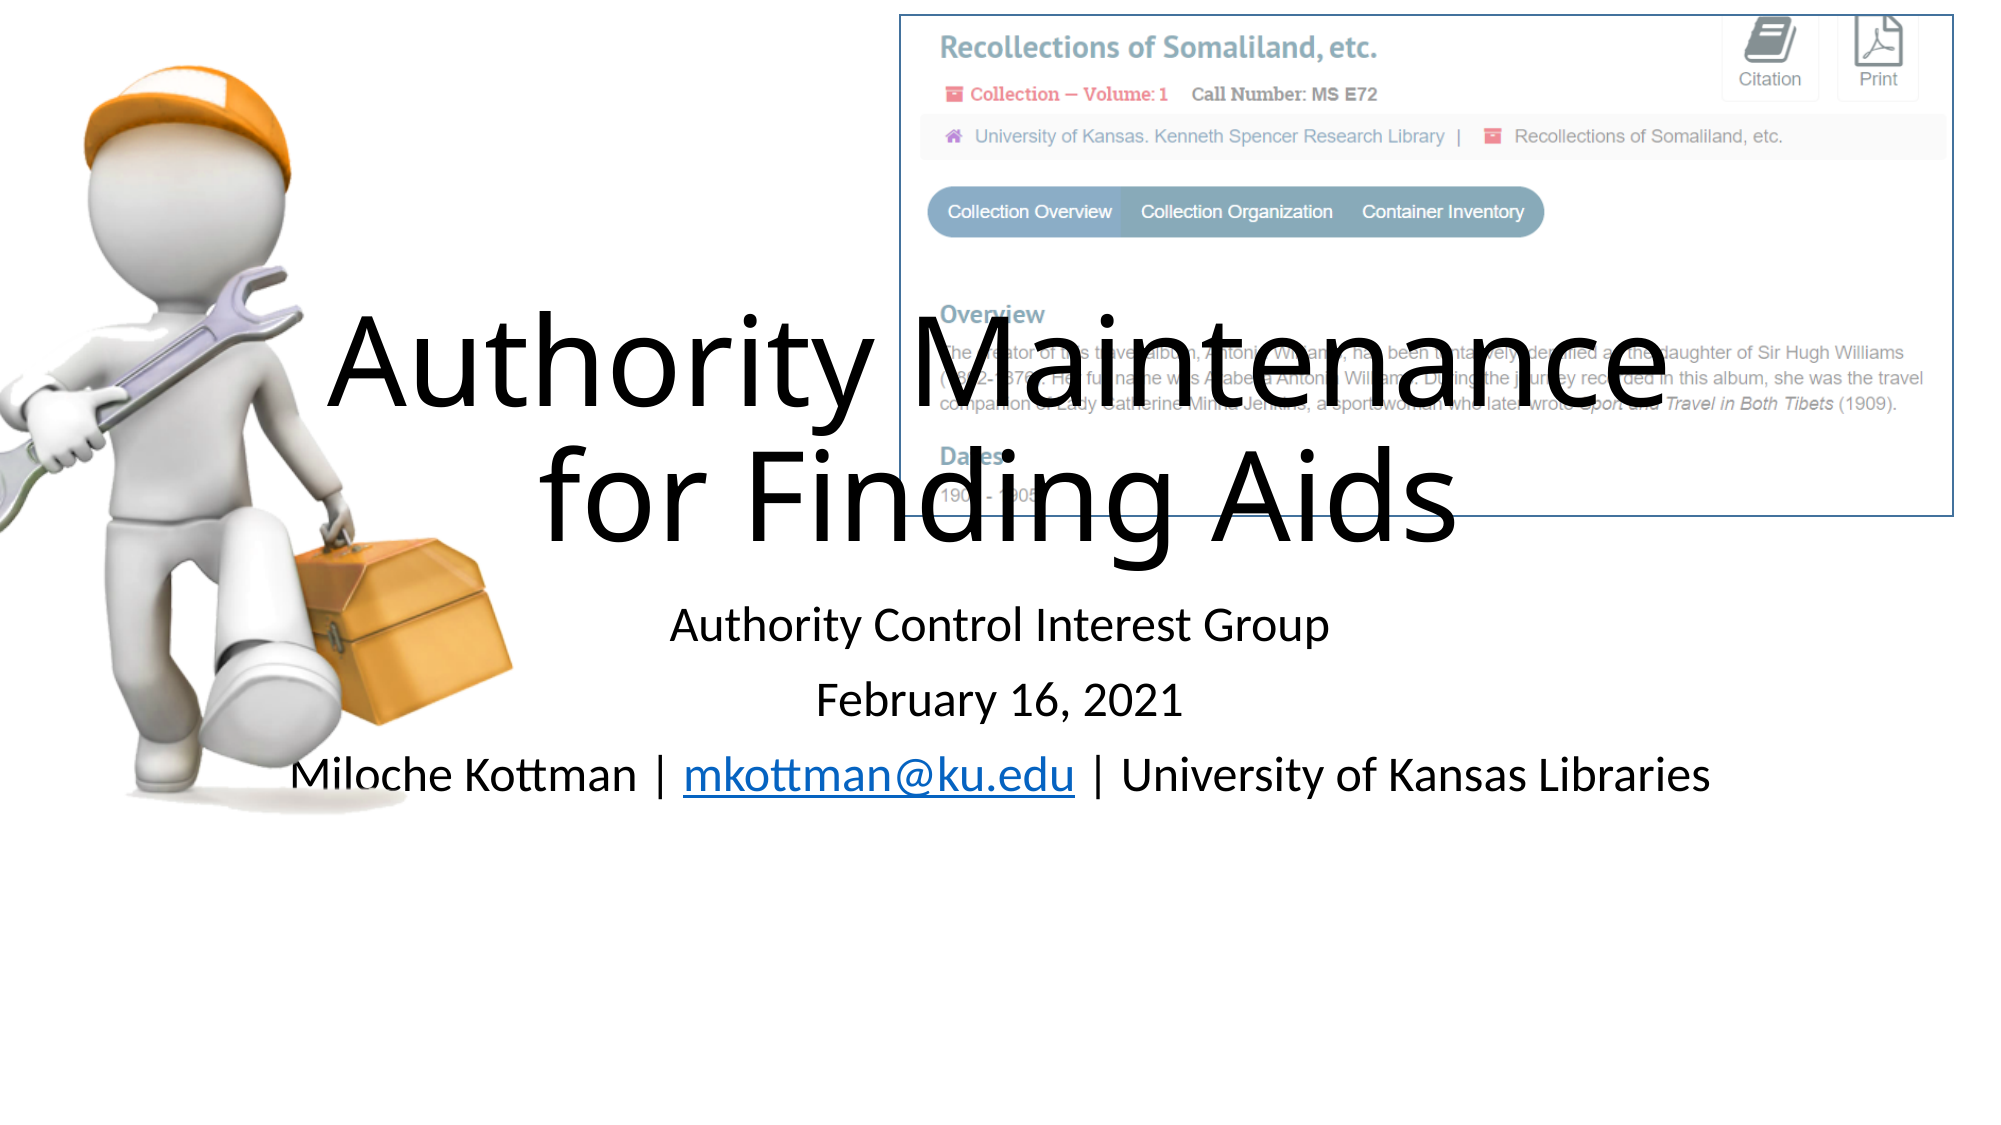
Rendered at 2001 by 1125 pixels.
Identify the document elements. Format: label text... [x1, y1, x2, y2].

title Authority Maintenance for Finding Aids [687, 184, 1750, 576]
picture [0, 0, 687, 904]
text_box [899, 14, 1954, 517]
subtitle Authority Control Interest Group February 16, 2021 Miloche Kottman | mkottman@ku.edu | University of Kansas Libraries [687, 590, 1750, 863]
